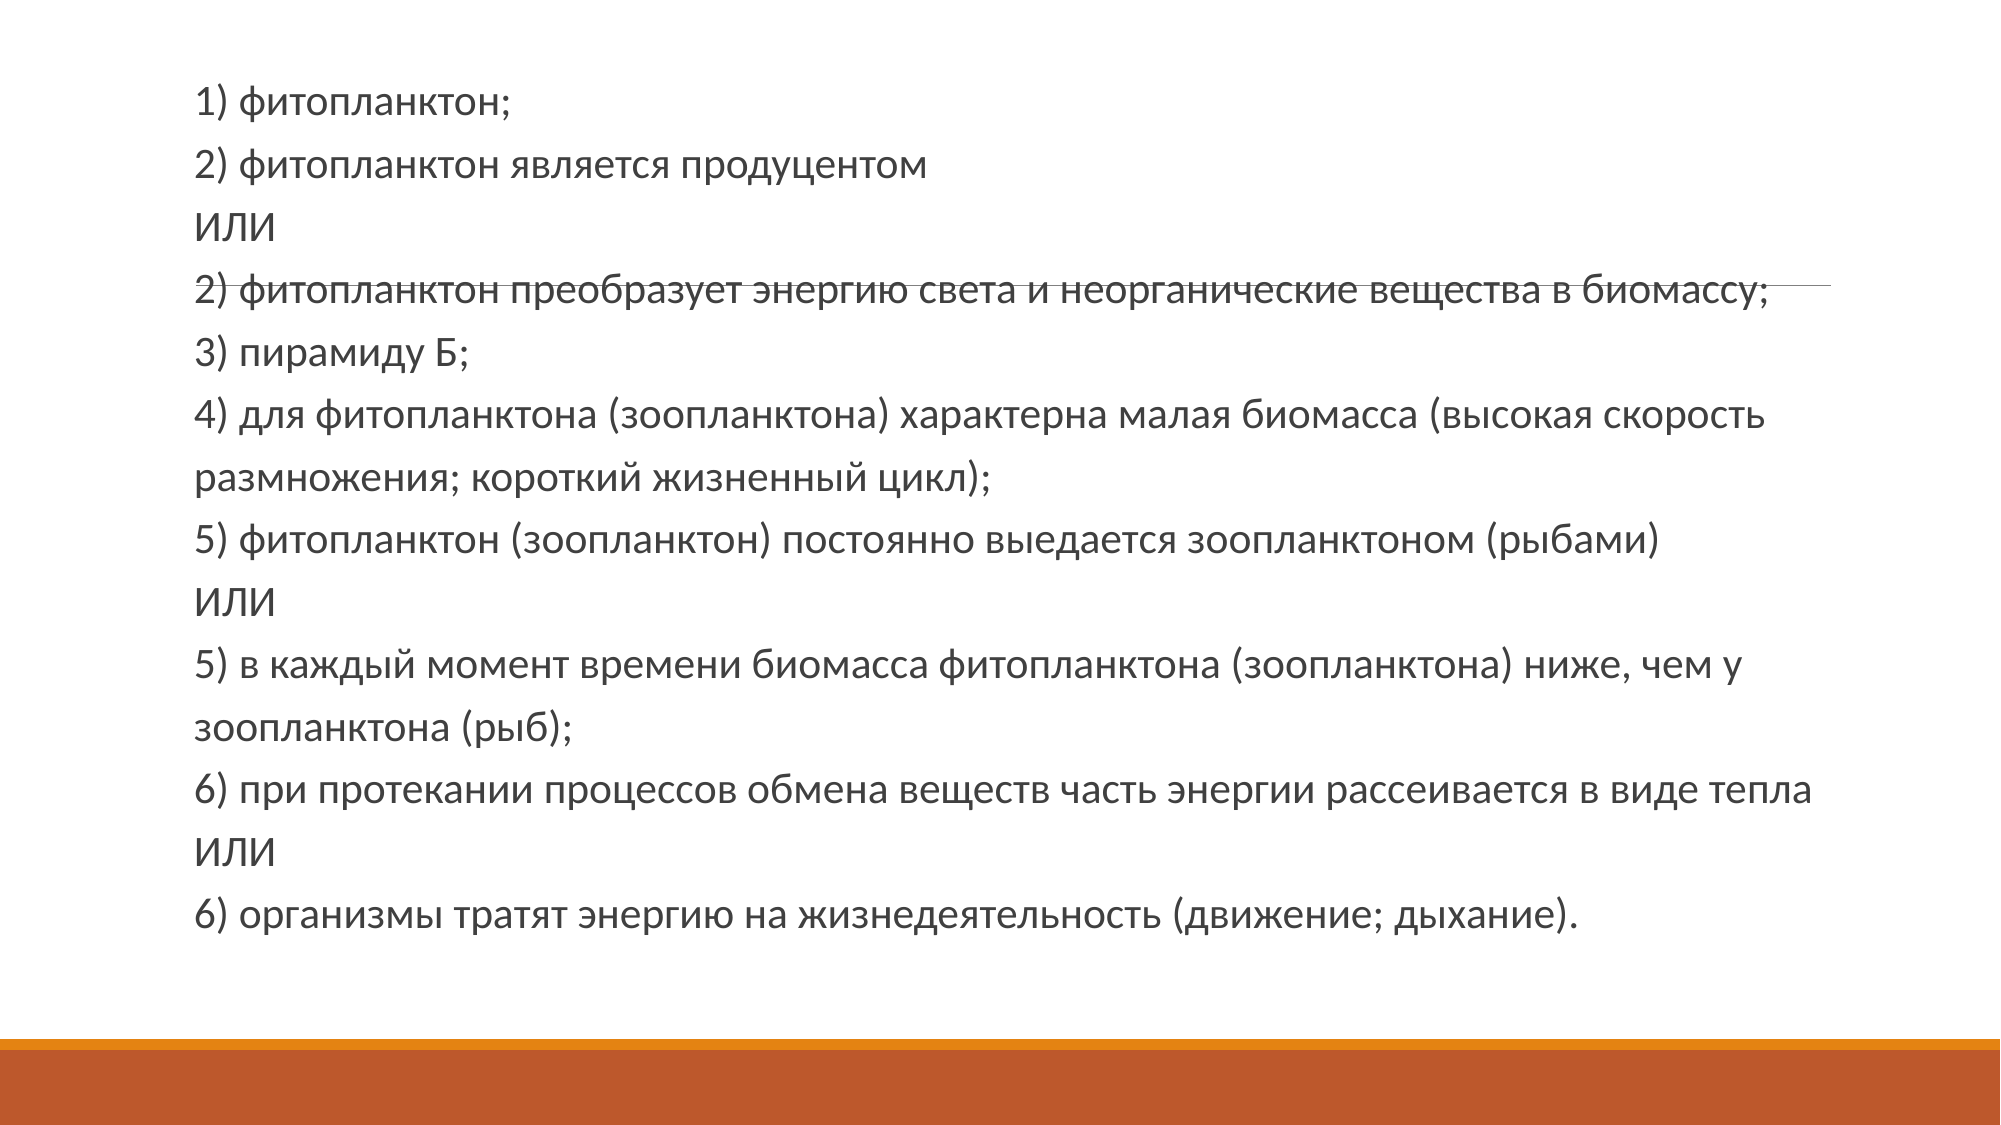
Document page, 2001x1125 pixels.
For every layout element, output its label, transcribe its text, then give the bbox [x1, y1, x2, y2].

list 1) фитопланктон; 2) фитопланктон является продуцентом ИЛИ 2) фитопланктон преобразует энергию света и неорганические вещества в биомассу; 3) пирамиду Б; 4) для фитопланктона (зоопланктона) характерна малая биомасса (высокая скорость размножения; короткий жизненный цикл); 5) фитопланктон (зоопланктон) постоянно выедается зоопланктоном (рыбами) ИЛИ 5) в каждый момент времени биомасса фитопланктона (зоопланктона) ниже, чем у зоопланктона (рыб); 6) при протекании процессов обмена веществ часть энергии рассеивается в виде тепла ИЛИ 6) организмы тратят энергию на жизнедеятельность (движение; дыхание). [180, 54, 1830, 963]
